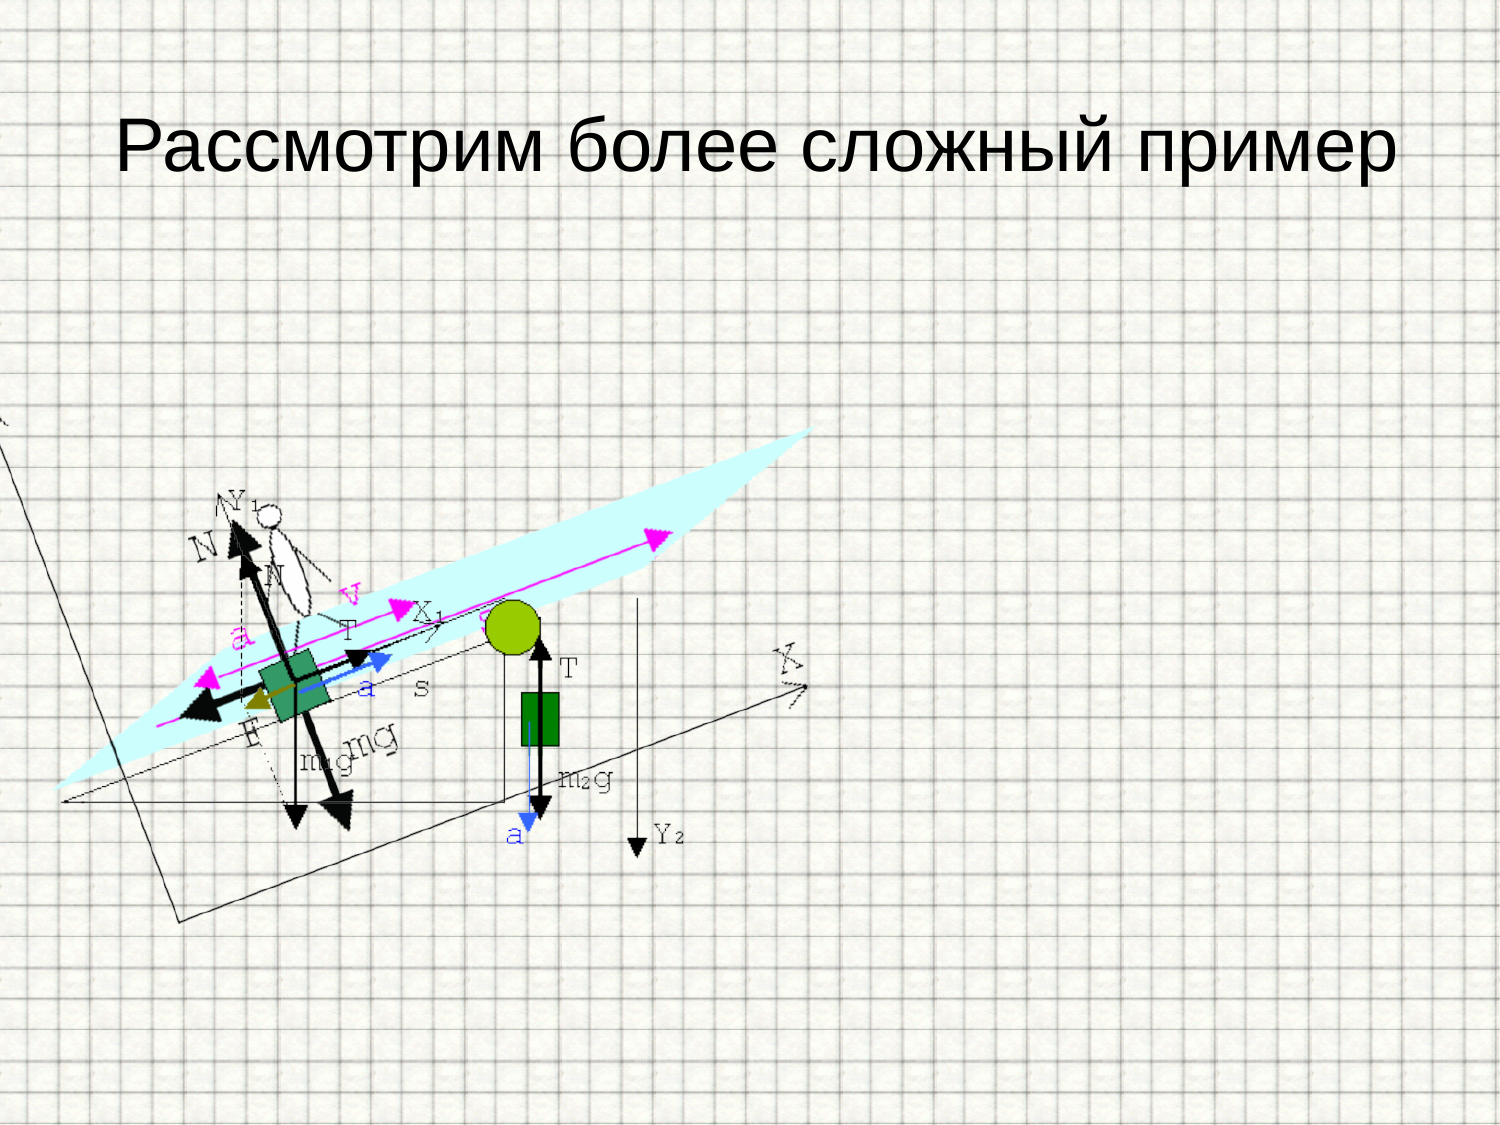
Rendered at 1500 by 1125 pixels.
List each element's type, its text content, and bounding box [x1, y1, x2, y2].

title Рассмотрим более сложный пример [82, 46, 1432, 235]
picture [0, 0, 1500, 1125]
